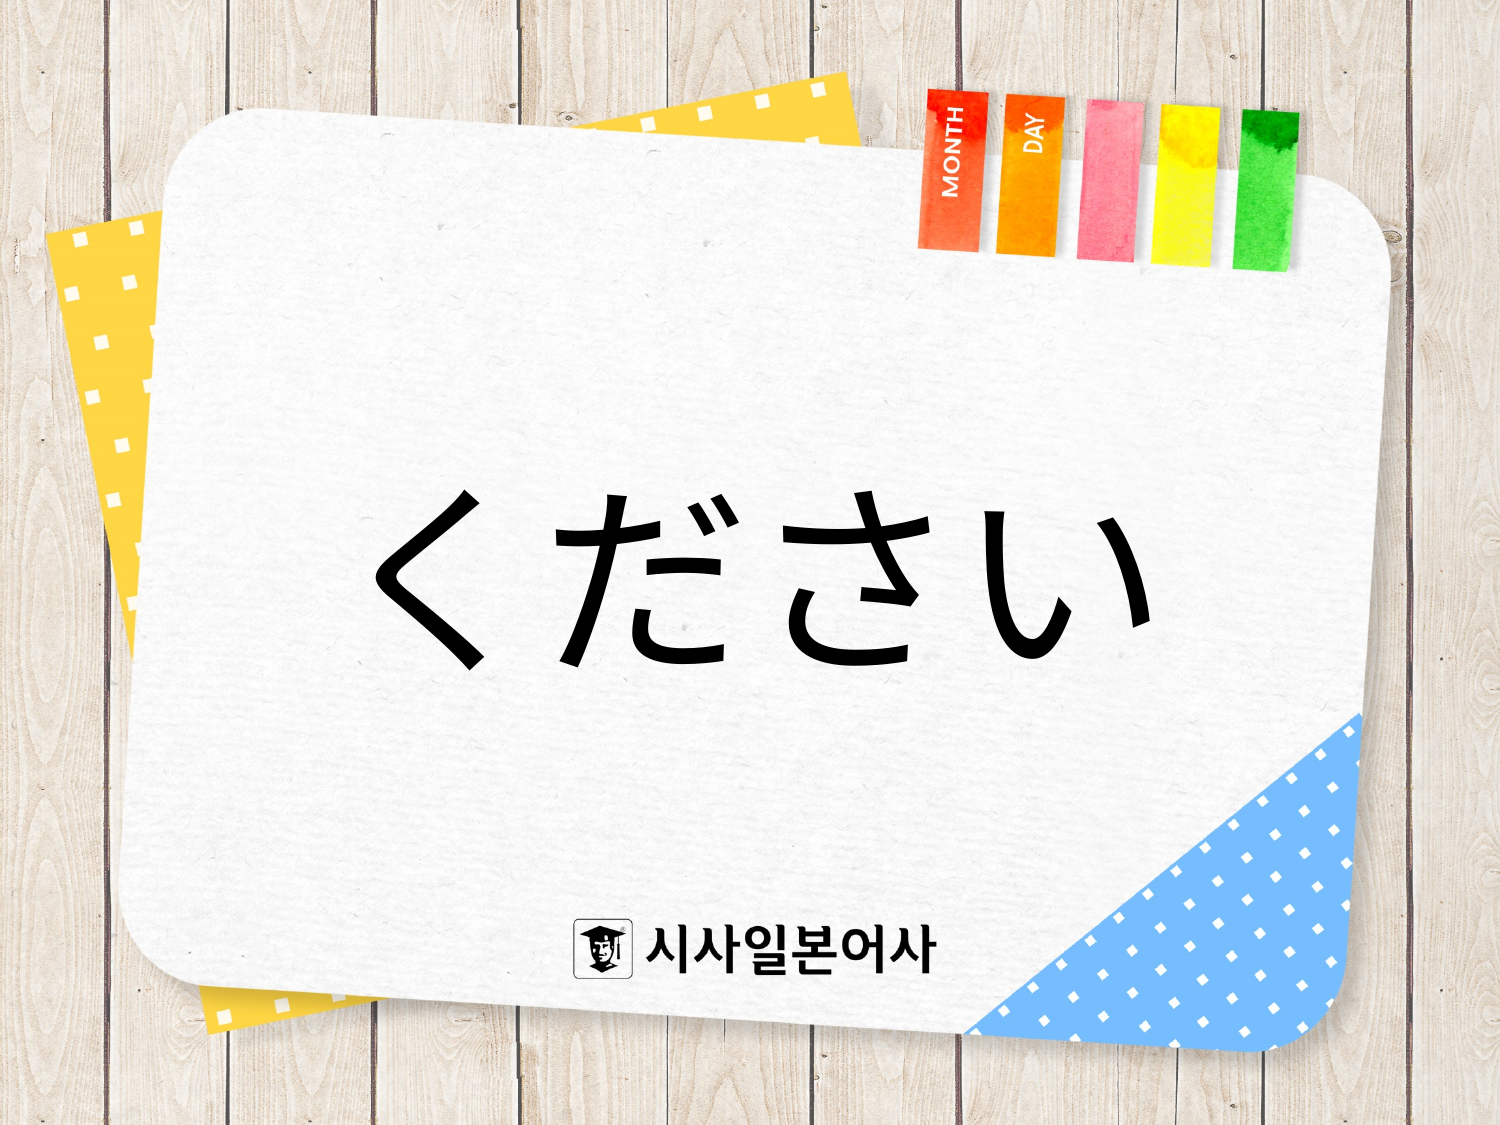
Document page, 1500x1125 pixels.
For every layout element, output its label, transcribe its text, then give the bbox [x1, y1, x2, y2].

picture [0, 0, 1500, 1125]
title ください [75, 338, 1425, 811]
